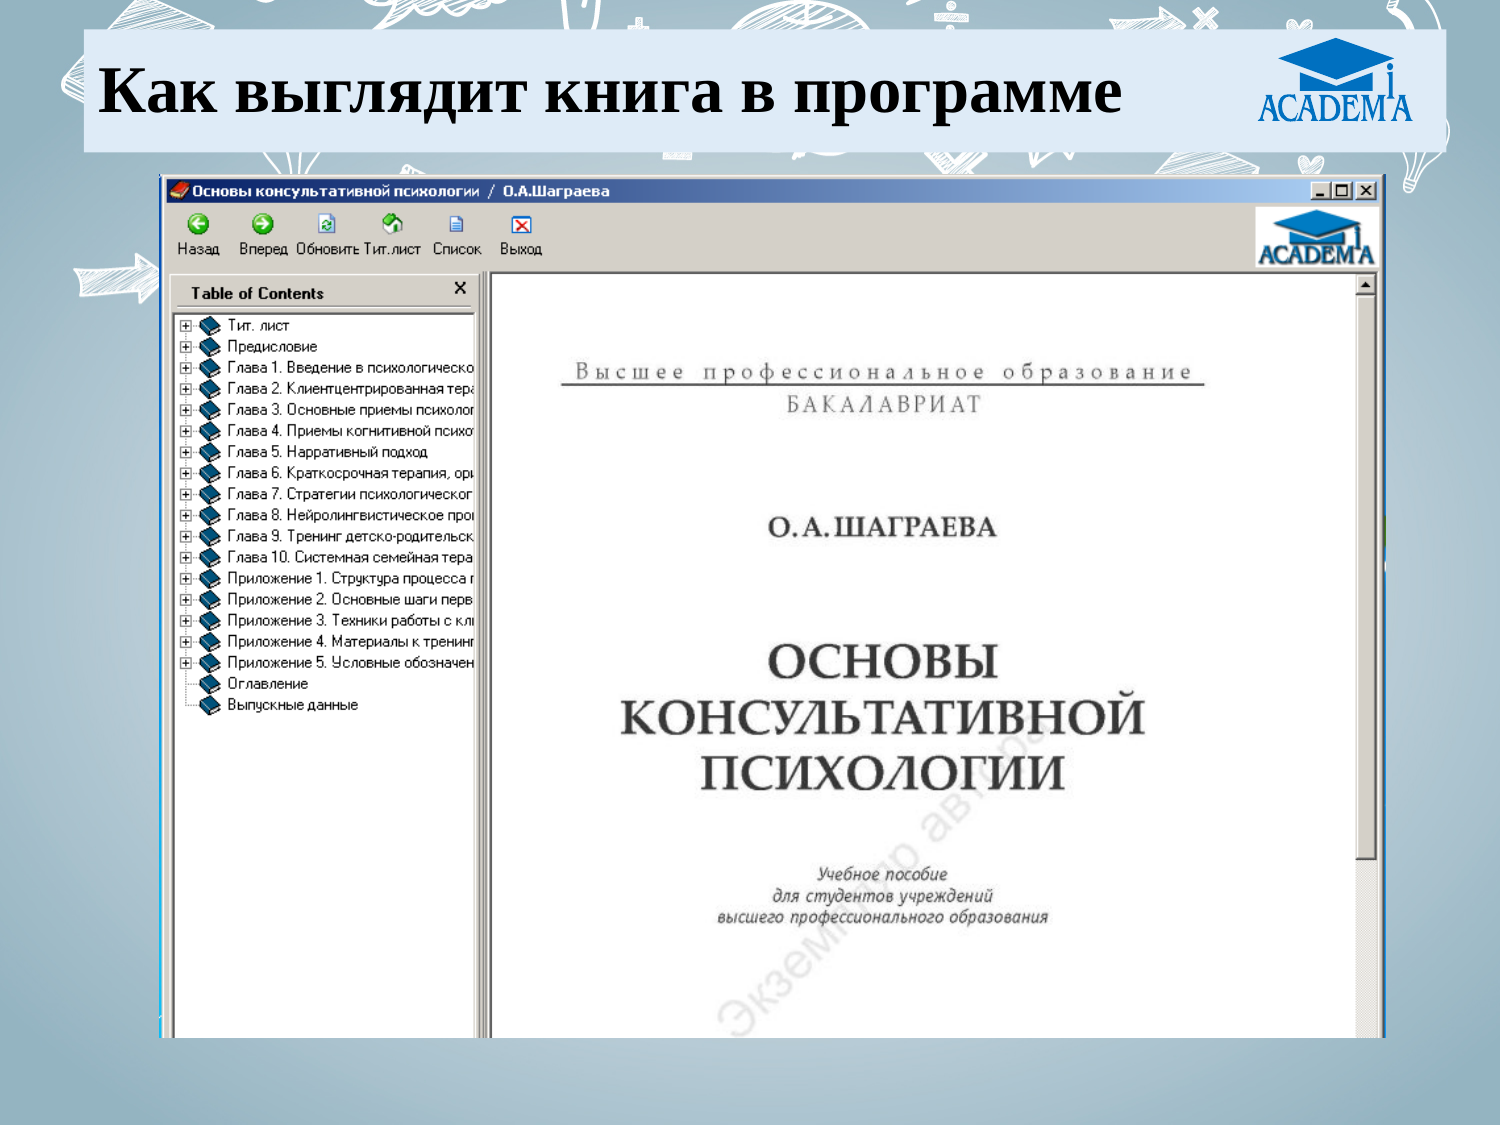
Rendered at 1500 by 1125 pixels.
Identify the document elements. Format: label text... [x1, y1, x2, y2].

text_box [1257, 37, 1413, 122]
title Как выглядит книга в программе [83, 29, 1447, 153]
picture [0, 0, 1500, 1125]
